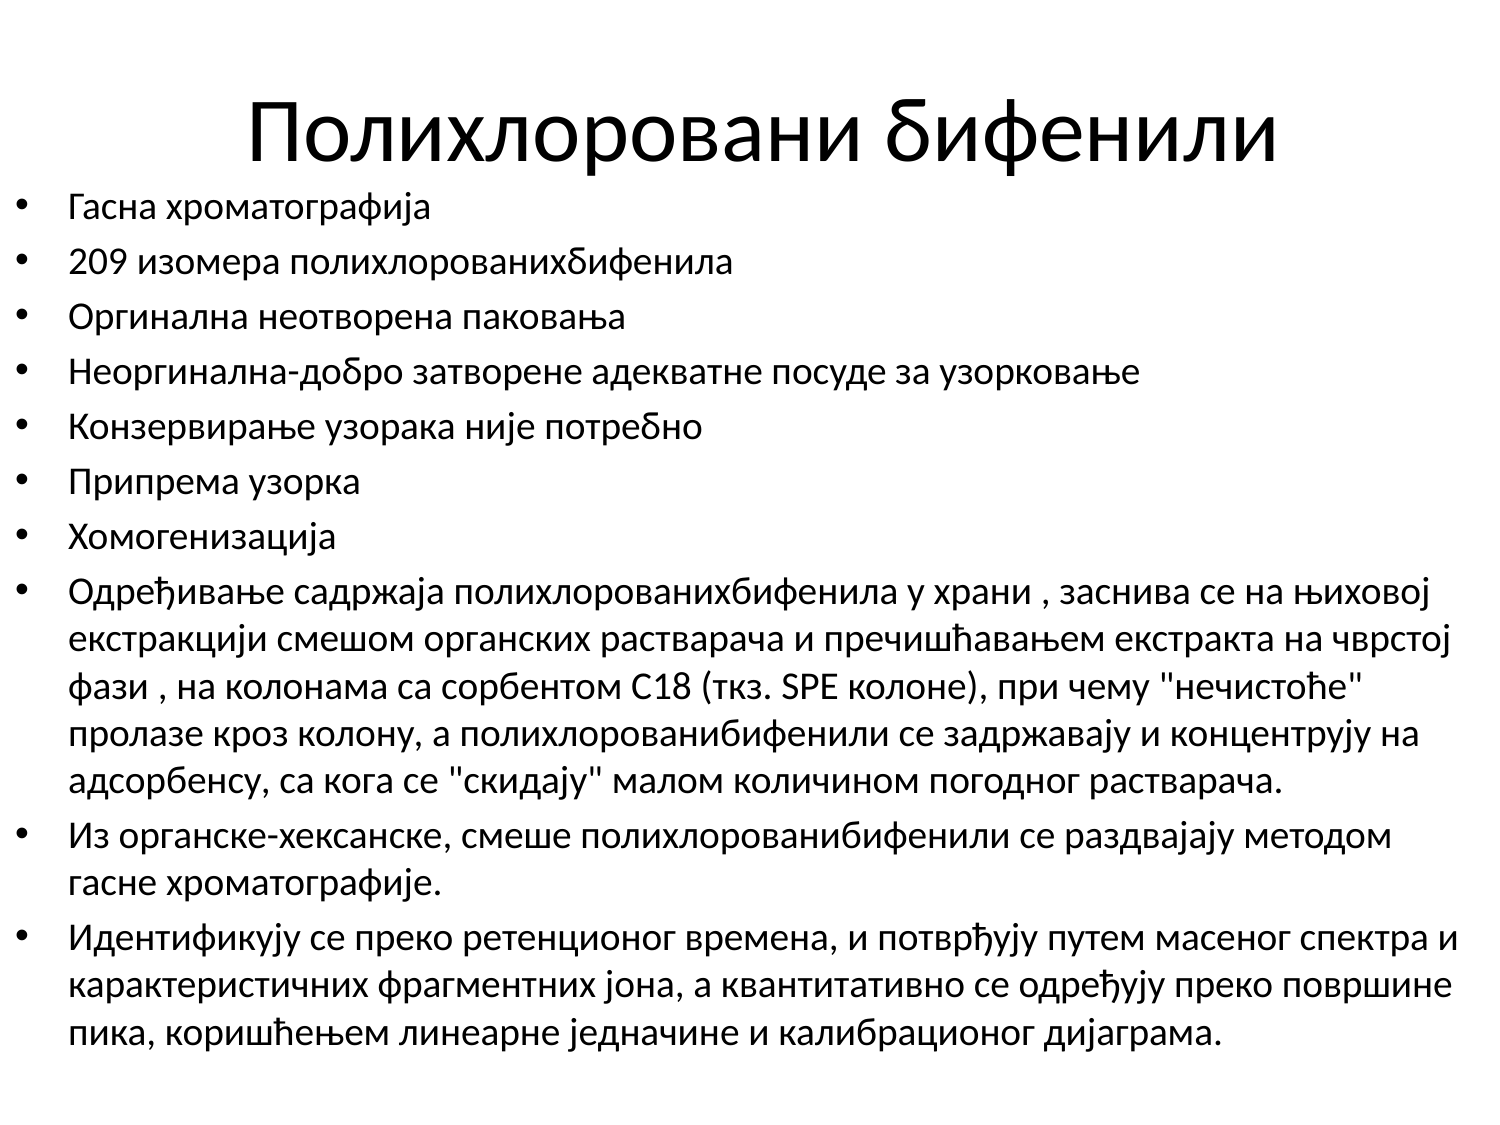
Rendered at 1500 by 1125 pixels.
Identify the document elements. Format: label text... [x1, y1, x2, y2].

list Гасна хроматографија 209 изомера полихлорованихбифенила Оргинална неотворена паковања Неоргинална-добро затворене адекватне посуде за узорковање Конзервирање узорака није потребно Припрема узорка Хомогенизација Одређивање садржаја полихлорованихбифенила у храни , заснива се на њиховој екстракцији смешом органских растварача и пречишћавањем екстракта на чврстој фази , на колонама са сорбентом С18 (ткз. SPE колоне), при чему "нечистоће" пролазе кроз колону, а полихлорованибифенили се задржавају и концентрују на адсорбенсу, са кога се "скидају" малом количином погодног растварача. Из органске-хексанске, смеше полихлорованибифенили се раздвајају методом гасне хроматографије. Идентификују се преко ретенционог времена, и потврђују путем масеног спектра и карактеристичних фрагментних јона, а квантитативно се одређују преко површине пика, коришћењем линеарне једначине и калибрационог дијаграма. [0, 172, 1483, 1106]
title Полихлоровани бифенили [88, 30, 1439, 172]
